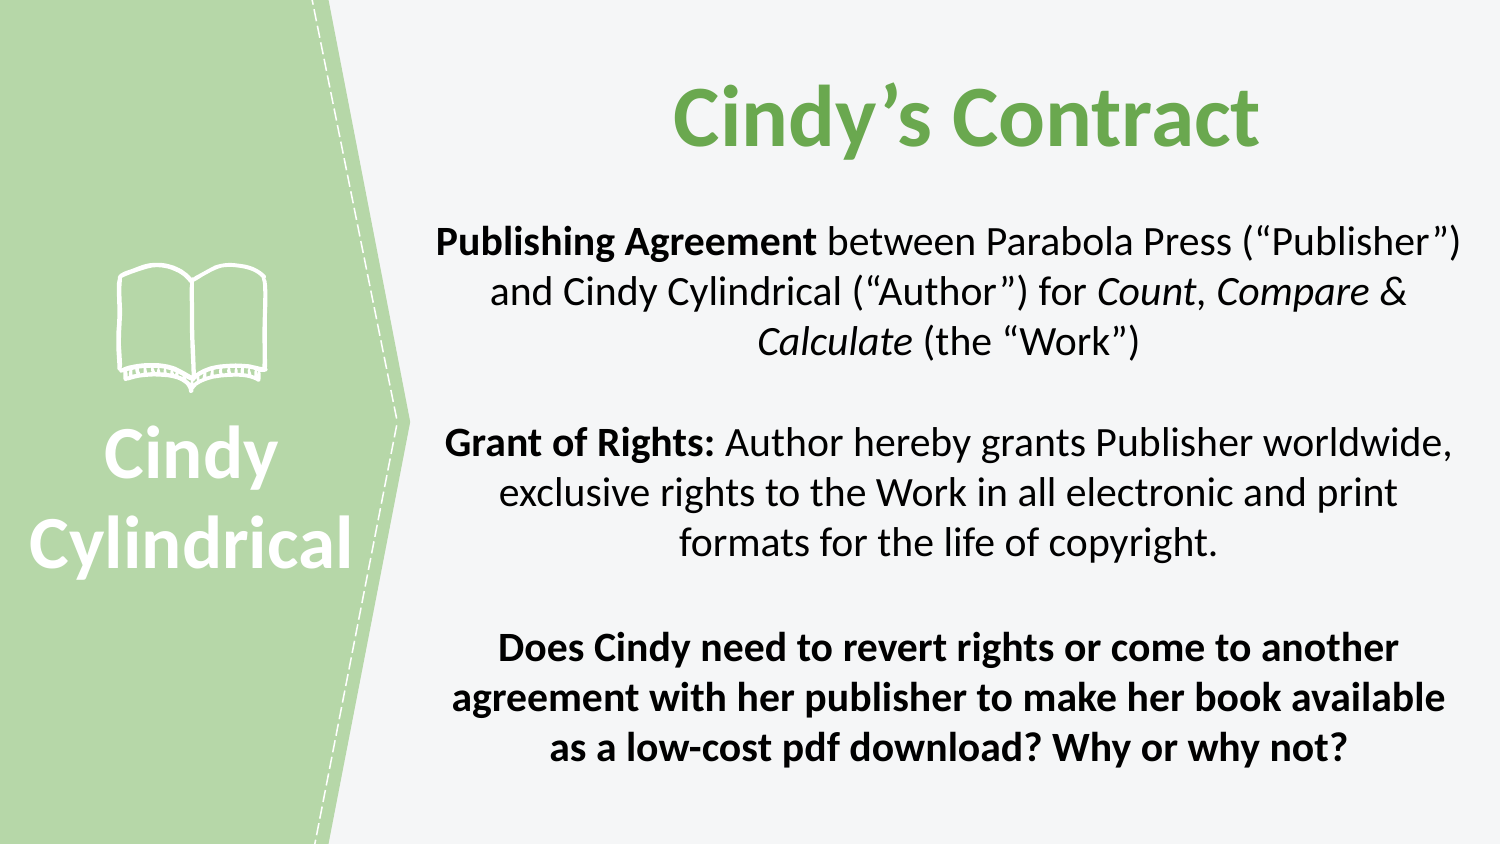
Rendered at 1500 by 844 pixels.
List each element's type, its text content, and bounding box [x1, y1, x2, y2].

text_box Cindy Cylindrical [0, 364, 384, 599]
text_box Cindy’s Contract [435, 26, 1500, 179]
text_box Publishing Agreement between Parabola Press (“Publisher”) and Cindy Cylindrical (“Author”) for Count, Compare & Calculate (the “Work”) Grant of Rights: Author hereby grants Publisher worldwide, exclusive rights to the Work in all electronic and print formats for the life of copyright. Does Cindy need to revert rights or come to another agreement with her publisher to make her book available as a low-cost pdf download? Why or why not? [417, 199, 1481, 801]
text_box [116, 262, 268, 393]
